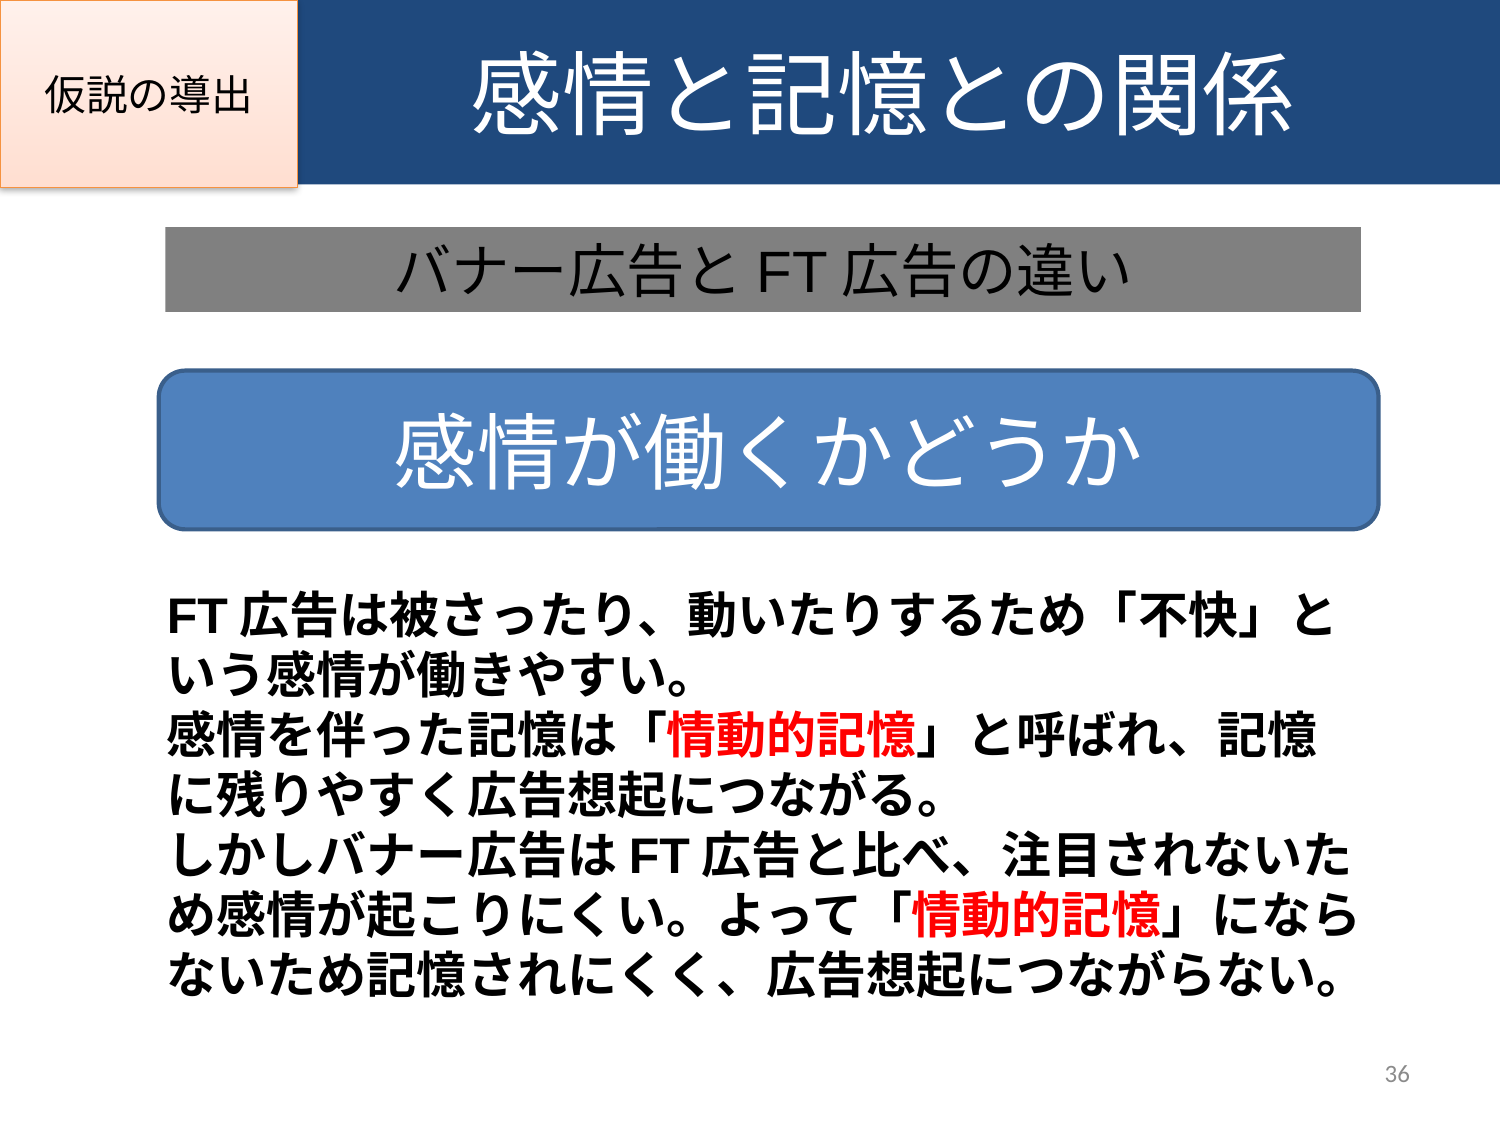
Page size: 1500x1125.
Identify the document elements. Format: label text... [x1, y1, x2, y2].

text_box バナー広告とFT広告の違い [165, 227, 1361, 312]
text_box FT広告は被さったり、動いたりするため「不快」という感情が働きやすい。 感情を伴った記憶は「情動的記憶」と呼ばれ、記憶に残りやすく広告想起につながる。 しかしバナー広告はFT広告と比べ、注目されないため感情が起こりにくい。よって「情動的記憶」にならないため記憶されにくく、広告想起につながらない。 [152, 575, 1381, 1011]
text_box 感情が働くかどうか [156, 368, 1381, 532]
title 感情と記憶との関係 [300, 0, 1500, 185]
text_box 仮説の導出 [0, 0, 298, 188]
slide_number 36 [1074, 1042, 1425, 1103]
